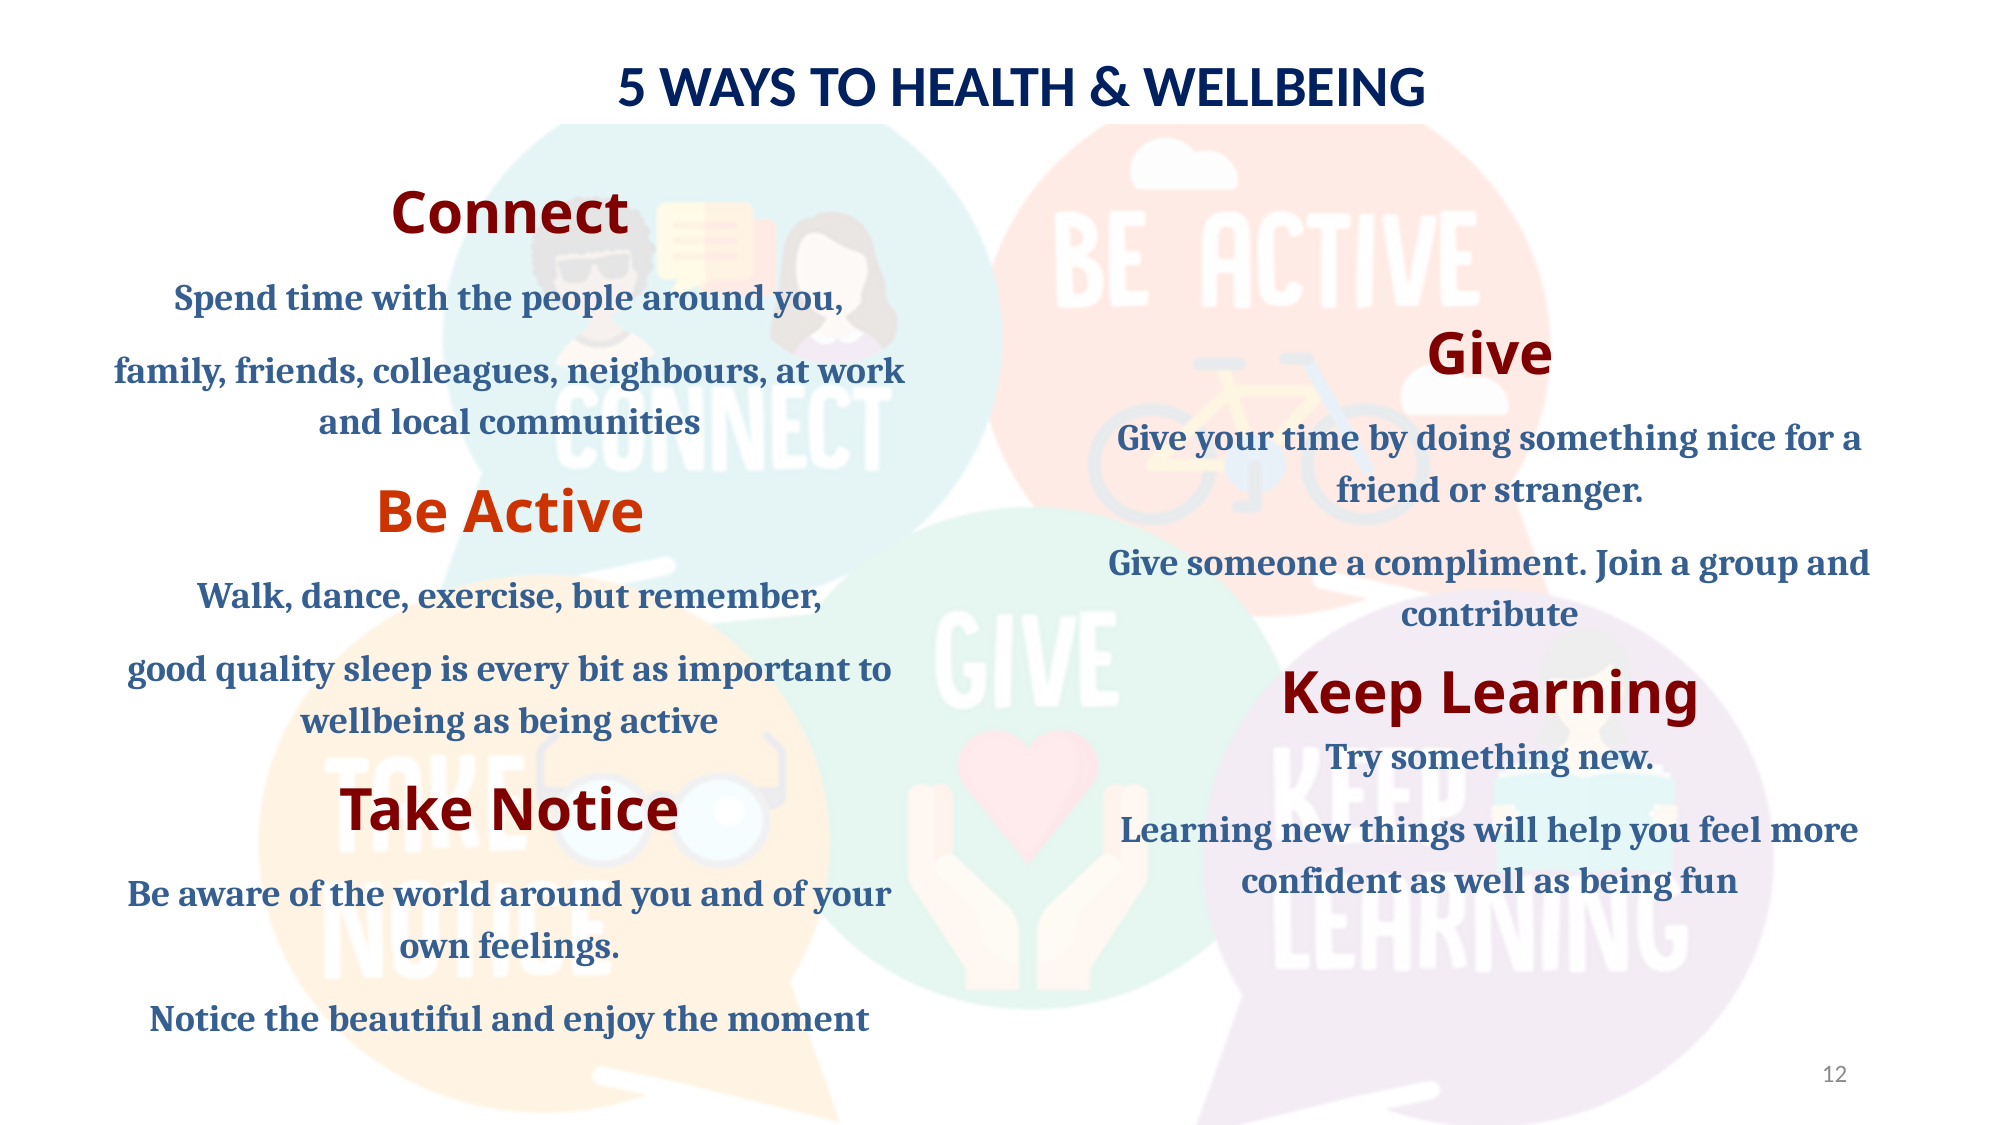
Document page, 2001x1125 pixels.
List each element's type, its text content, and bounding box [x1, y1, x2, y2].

text_box 5 Ways to Health & Wellbeing [444, 29, 1613, 124]
picture [55, 124, 1945, 1125]
